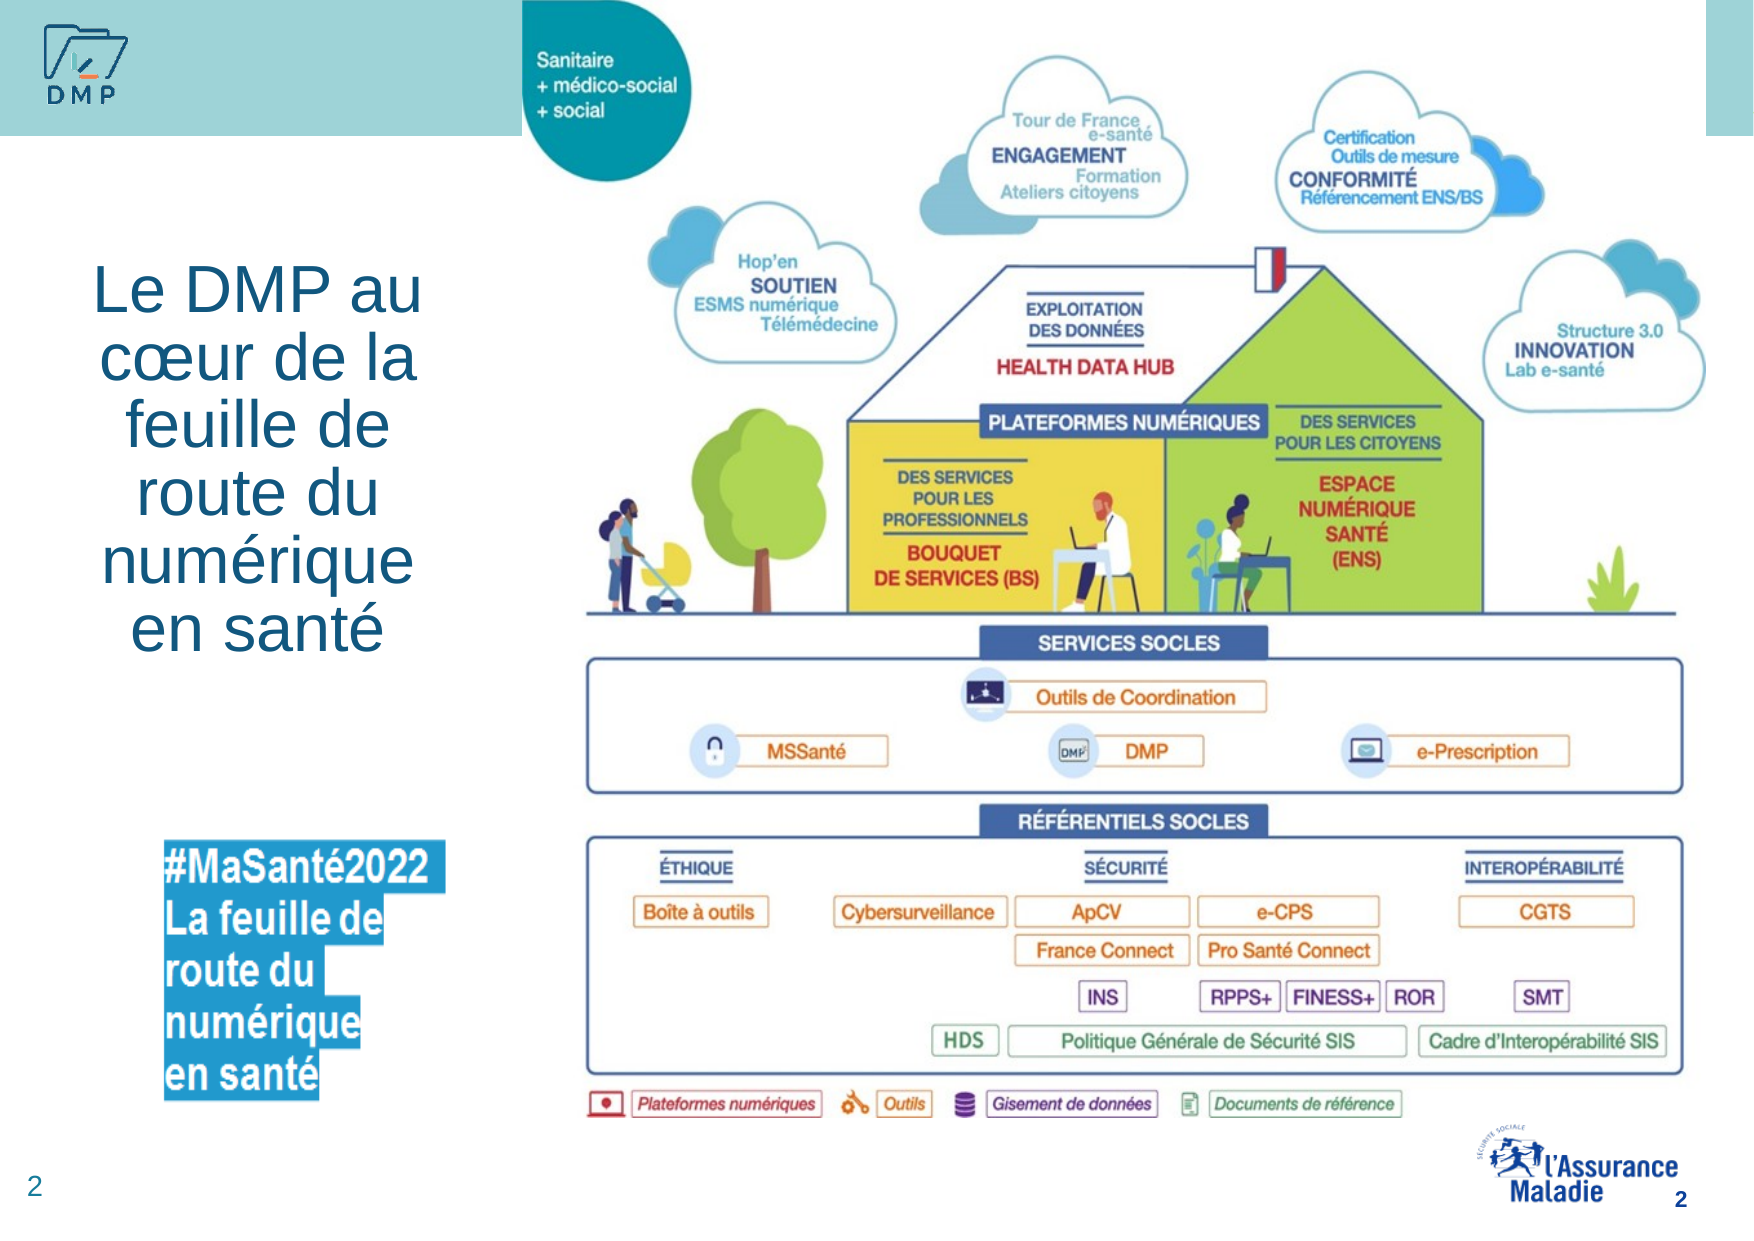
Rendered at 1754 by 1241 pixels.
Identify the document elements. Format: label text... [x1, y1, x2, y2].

picture [14, 17, 149, 113]
text_box Le DMP au cœur de la feuille de route du numérique en santé [63, 250, 454, 986]
slide_number 2 [21, 1159, 42, 1185]
picture [155, 820, 454, 1118]
picture [522, 0, 1706, 1211]
